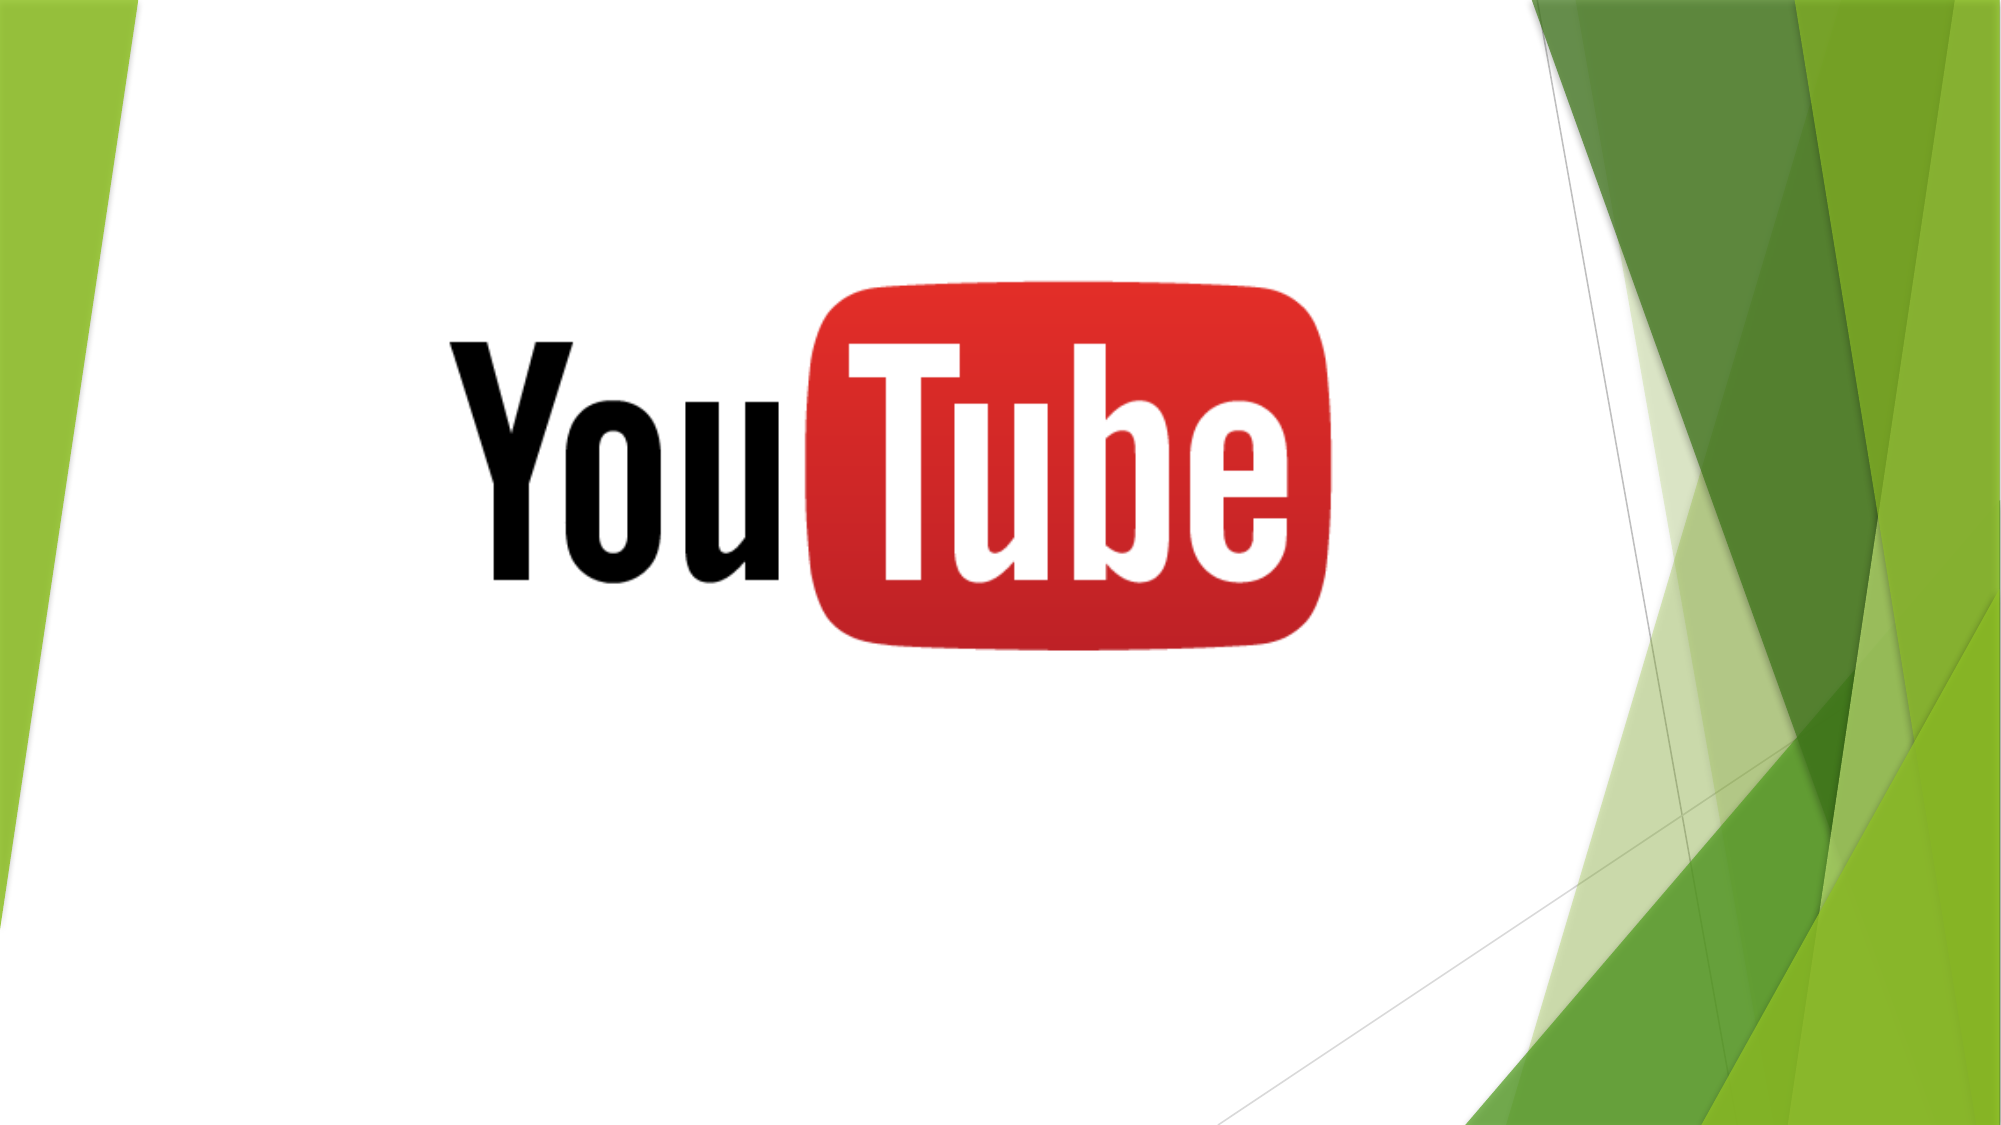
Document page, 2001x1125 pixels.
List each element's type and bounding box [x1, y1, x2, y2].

picture [421, 219, 1347, 665]
